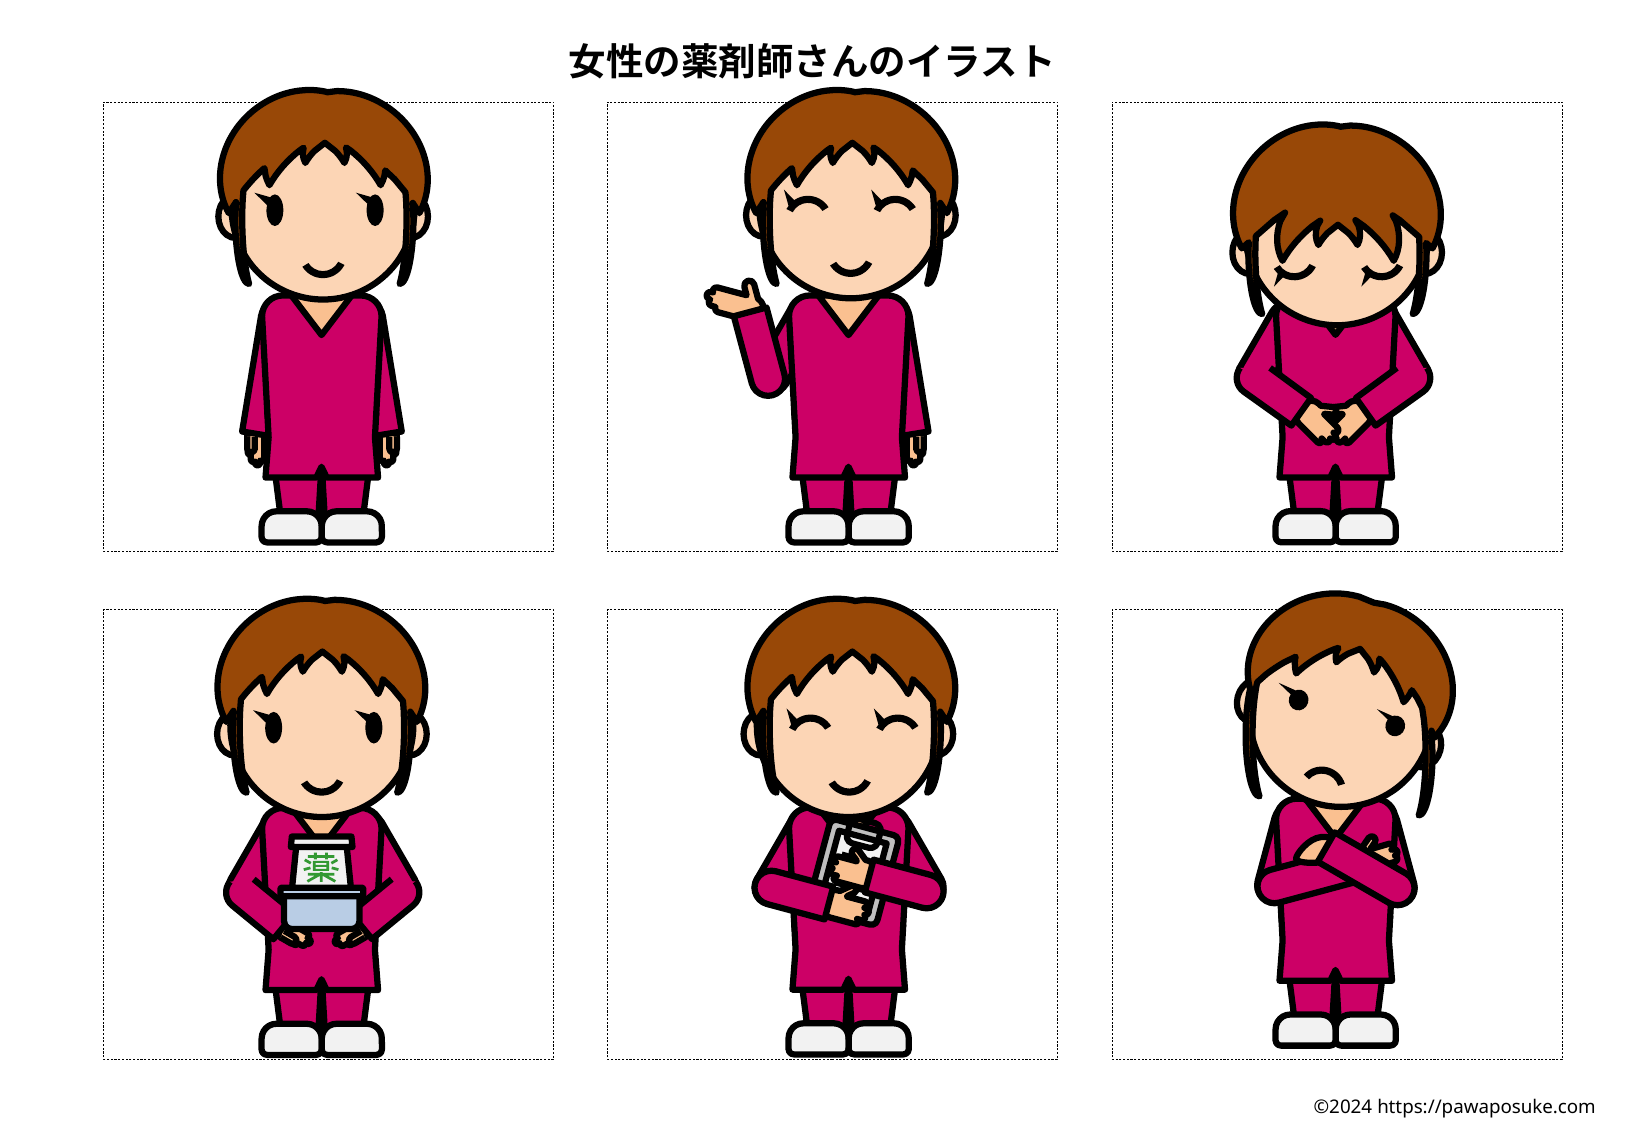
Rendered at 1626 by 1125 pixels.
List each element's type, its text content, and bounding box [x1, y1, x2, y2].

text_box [706, 89, 956, 543]
text_box 女性の薬剤師さんのイラスト [554, 30, 1071, 91]
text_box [218, 89, 429, 543]
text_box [743, 598, 956, 1055]
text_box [1236, 596, 1450, 1046]
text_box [216, 598, 427, 1056]
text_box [1232, 124, 1443, 543]
